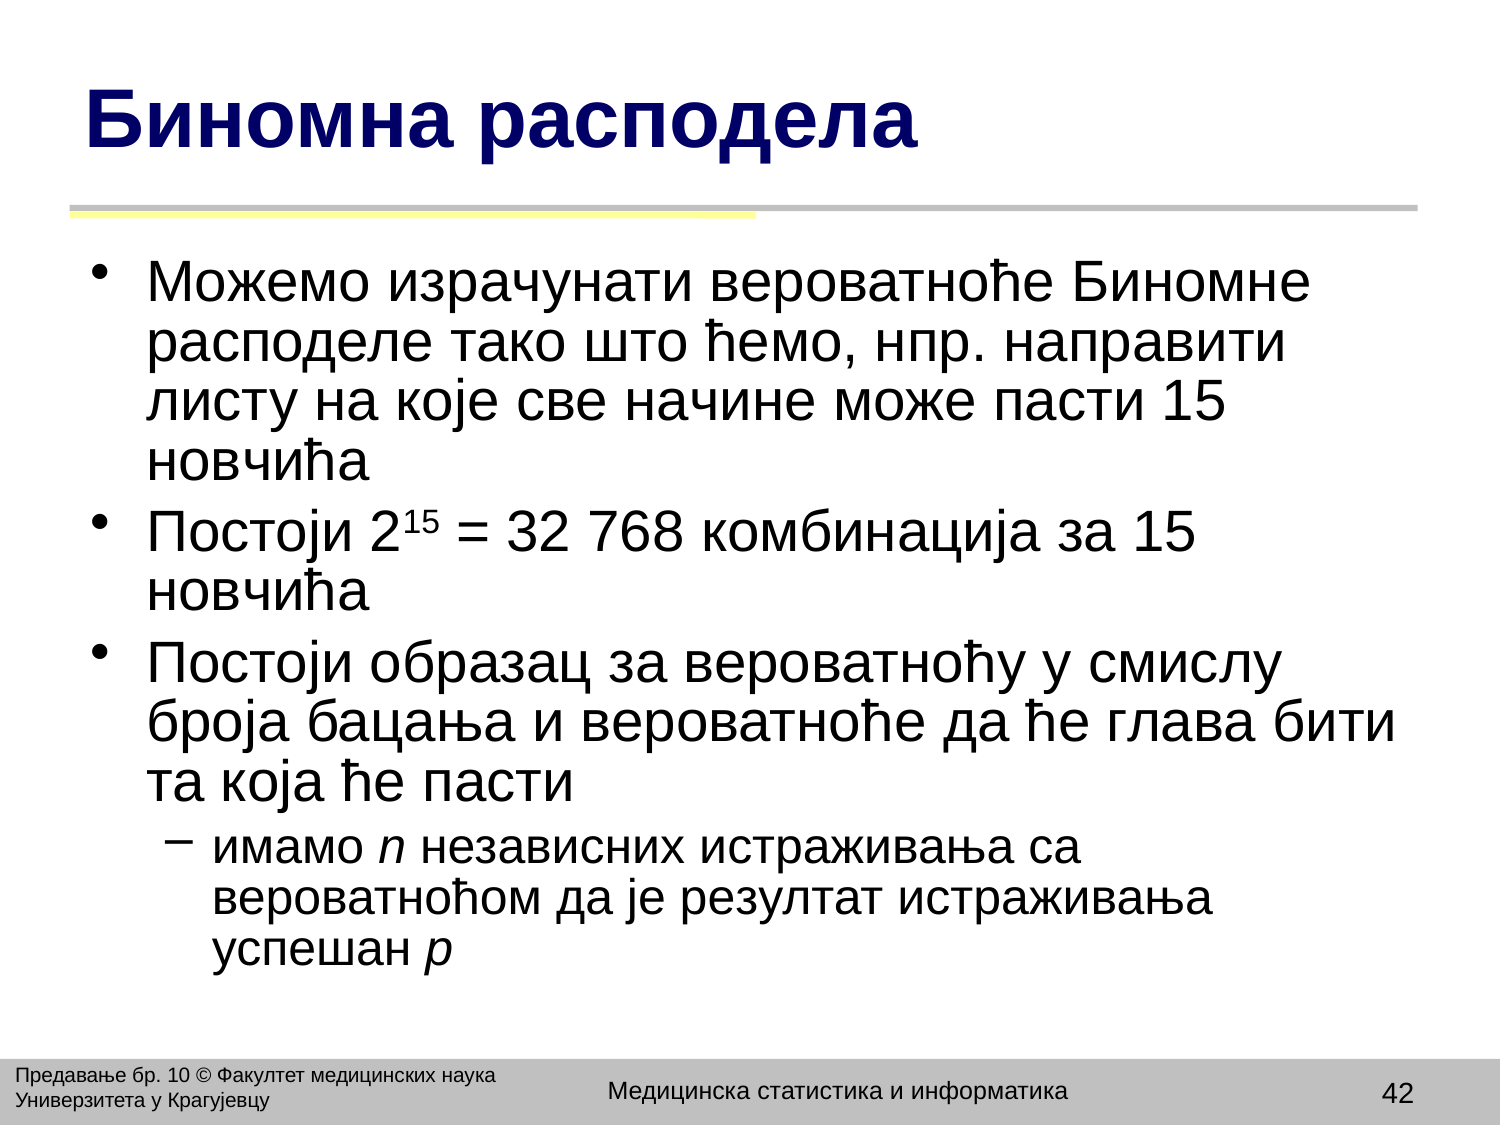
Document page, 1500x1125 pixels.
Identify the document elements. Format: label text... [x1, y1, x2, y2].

slide_number Предавање бр. 10 © Факултет медицинских наука Универзитета у Крагујевцу [0, 1053, 626, 1108]
footer Медицинска статистика и информатика [512, 1066, 1165, 1125]
title Биномна расподела [69, 19, 1426, 208]
list Mожемо израчунати вероватноће Биномне расподеле тако што ћемо, нпр. направити листу на које све начине може пасти 15 новчића Постоји 215 = 32 768 комбинација за 15 новчића Постоји образац за вероватноћу у смислу броја бацања и вероватноће да ће глава бити та која ће пасти имамо n независних истраживања са вероватноћом да је резултат истраживања успешан p [74, 246, 1426, 1023]
slide_number 42 [1175, 1066, 1430, 1125]
